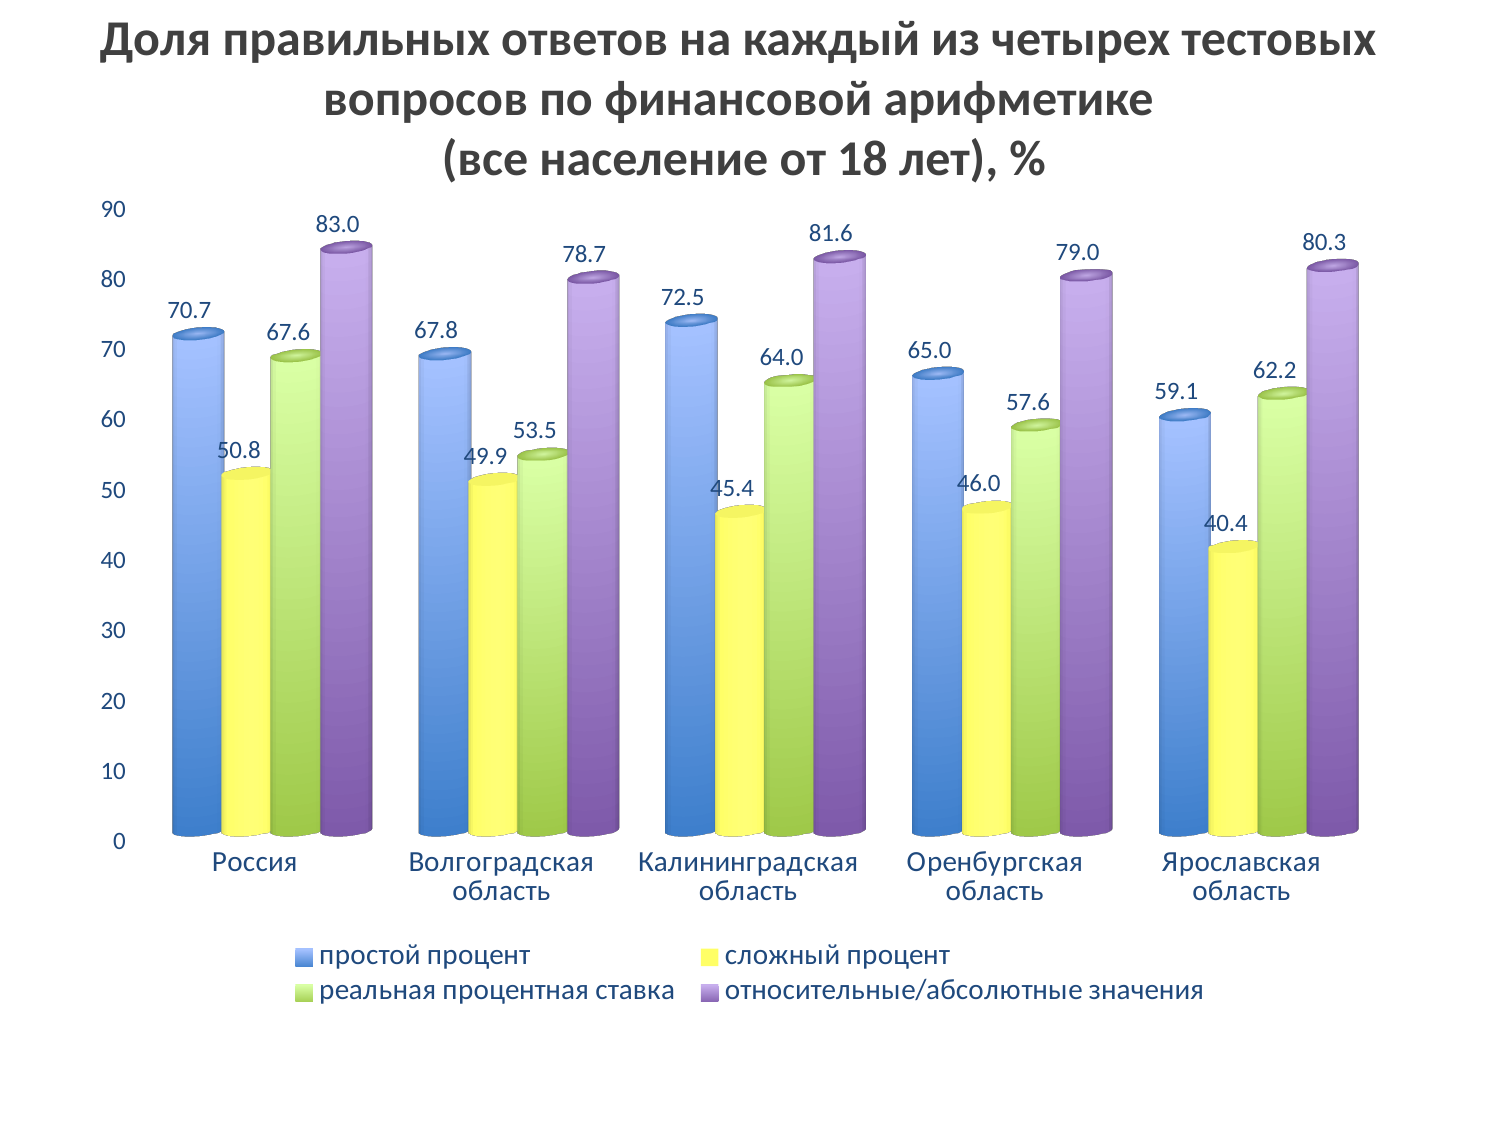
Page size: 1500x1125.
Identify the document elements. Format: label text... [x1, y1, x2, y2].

chart [58, 167, 1442, 1015]
title Доля правильных ответов на каждый из четырех тестовых вопросов по финансовой арифметике (все население от 18 лет), % [17, 19, 1471, 173]
